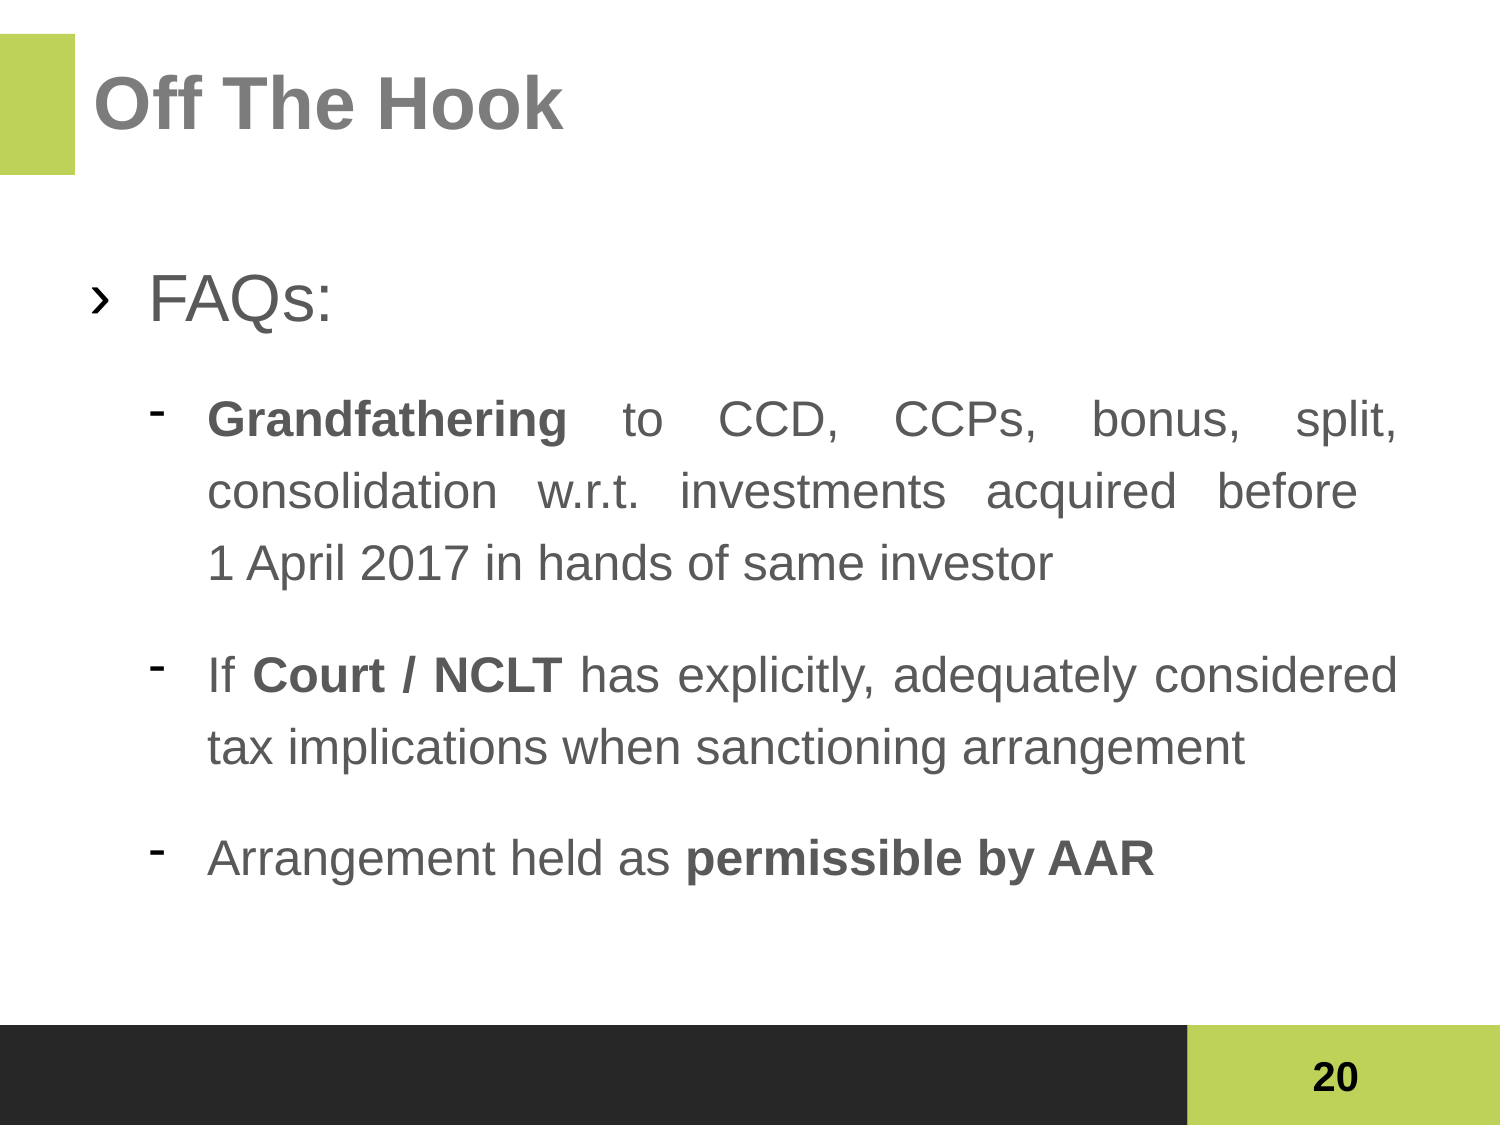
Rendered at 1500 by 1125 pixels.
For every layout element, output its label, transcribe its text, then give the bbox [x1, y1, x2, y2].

title Off The Hook [0, 33, 1500, 175]
text_box FAQs: Grandfathering to CCD, CCPs, bonus, split, consolidation w.r.t. investments acquired before 1 April 2017 in hands of same investor If Court / NCLT has explicitly, adequately considered tax implications when sanctioning arrangement Arrangement held as permissible by AAR [74, 231, 1414, 974]
